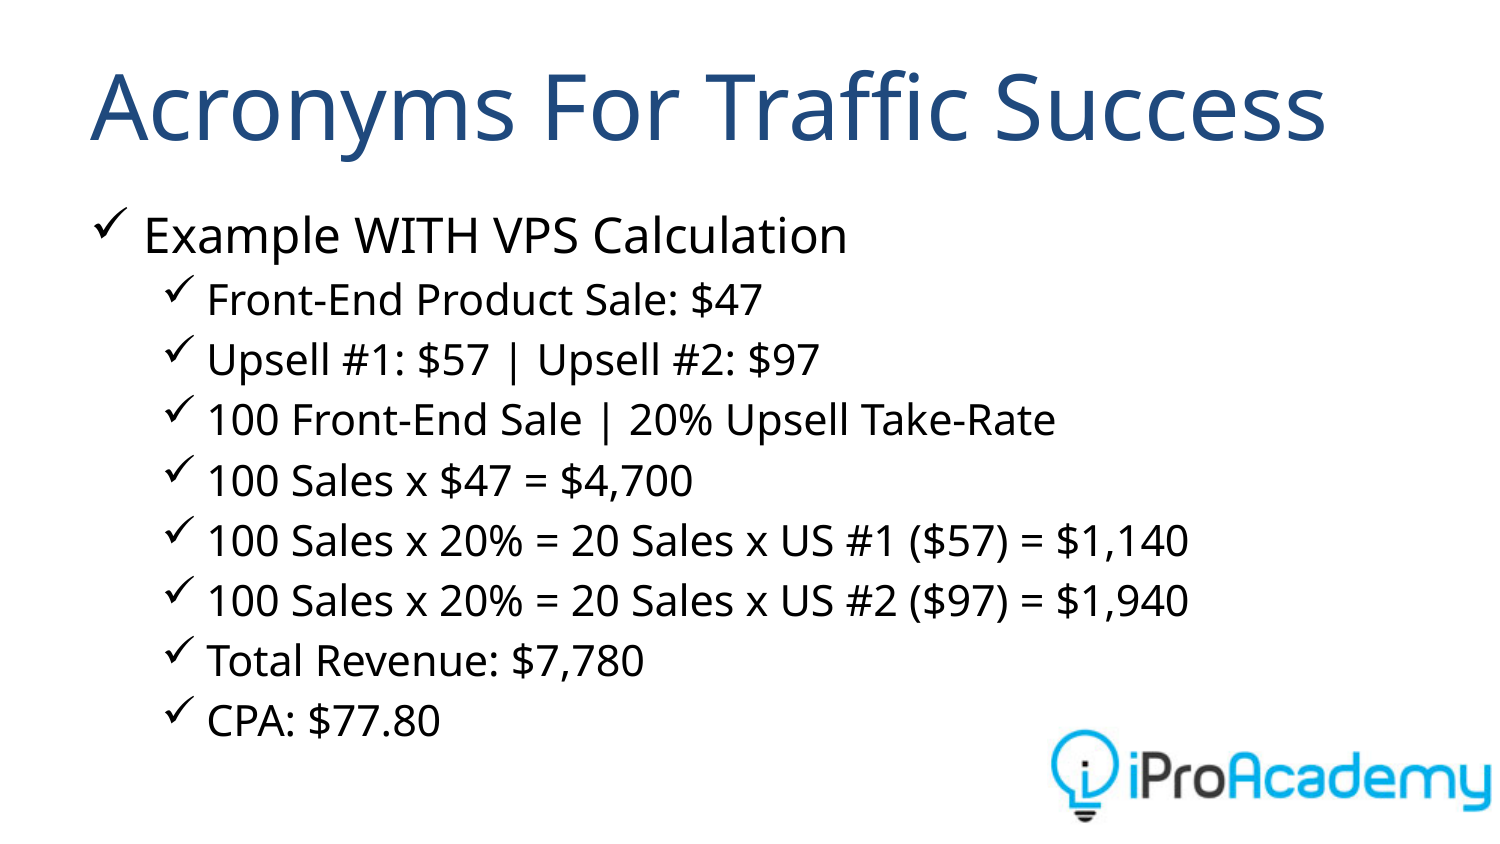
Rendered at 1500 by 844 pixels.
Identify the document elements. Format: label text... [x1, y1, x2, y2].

picture [1047, 715, 1499, 841]
list Example WITH VPS Calculation Front-End Product Sale: $47 Upsell #1: $57 | Upsell #2: $97 100 Front-End Sale | 20% Upsell Take-Rate 100 Sales x $47 = $4,700 100 Sales x 20% = 20 Sales x US #1 ($57) = $1,140 100 Sales x 20% = 20 Sales x US #2 ($97) = $1,940 Total Revenue: $7,780 CPA: $77.80 [75, 196, 1425, 754]
title Acronyms For Traffic Success [75, 33, 1425, 175]
